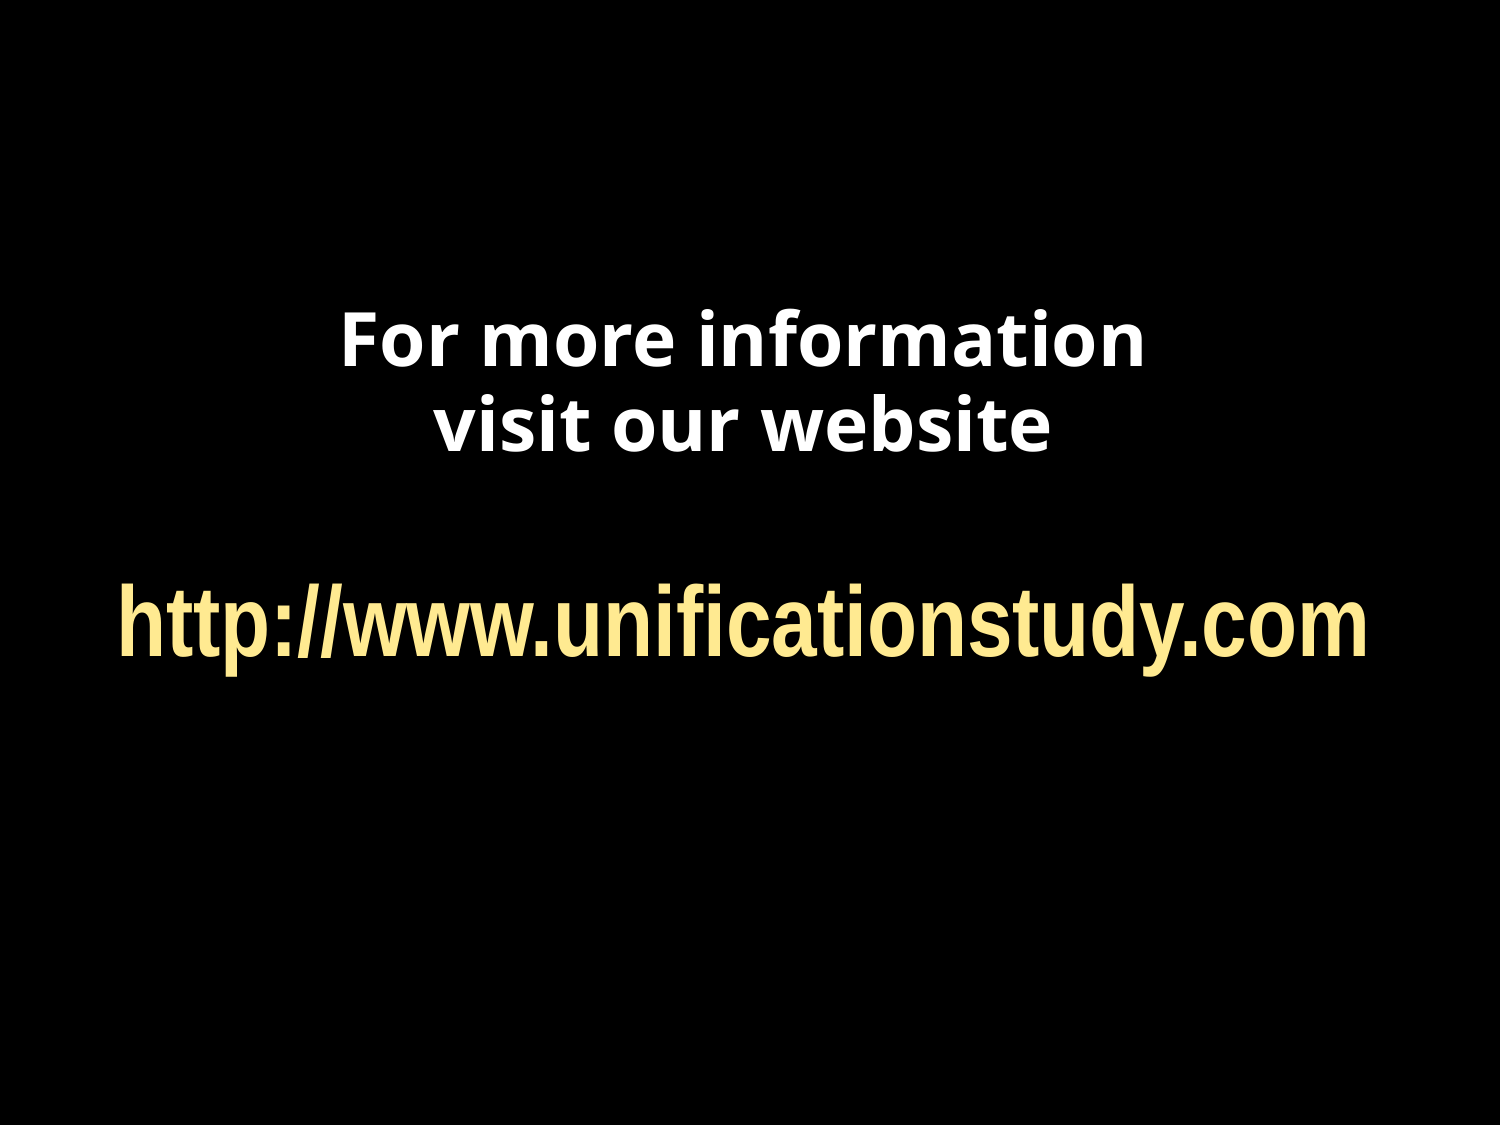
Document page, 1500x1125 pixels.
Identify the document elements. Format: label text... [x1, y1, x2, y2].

text_box http://www.unificationstudy.com [87, 558, 1400, 687]
text_box For more information visit our website [259, 290, 1228, 476]
